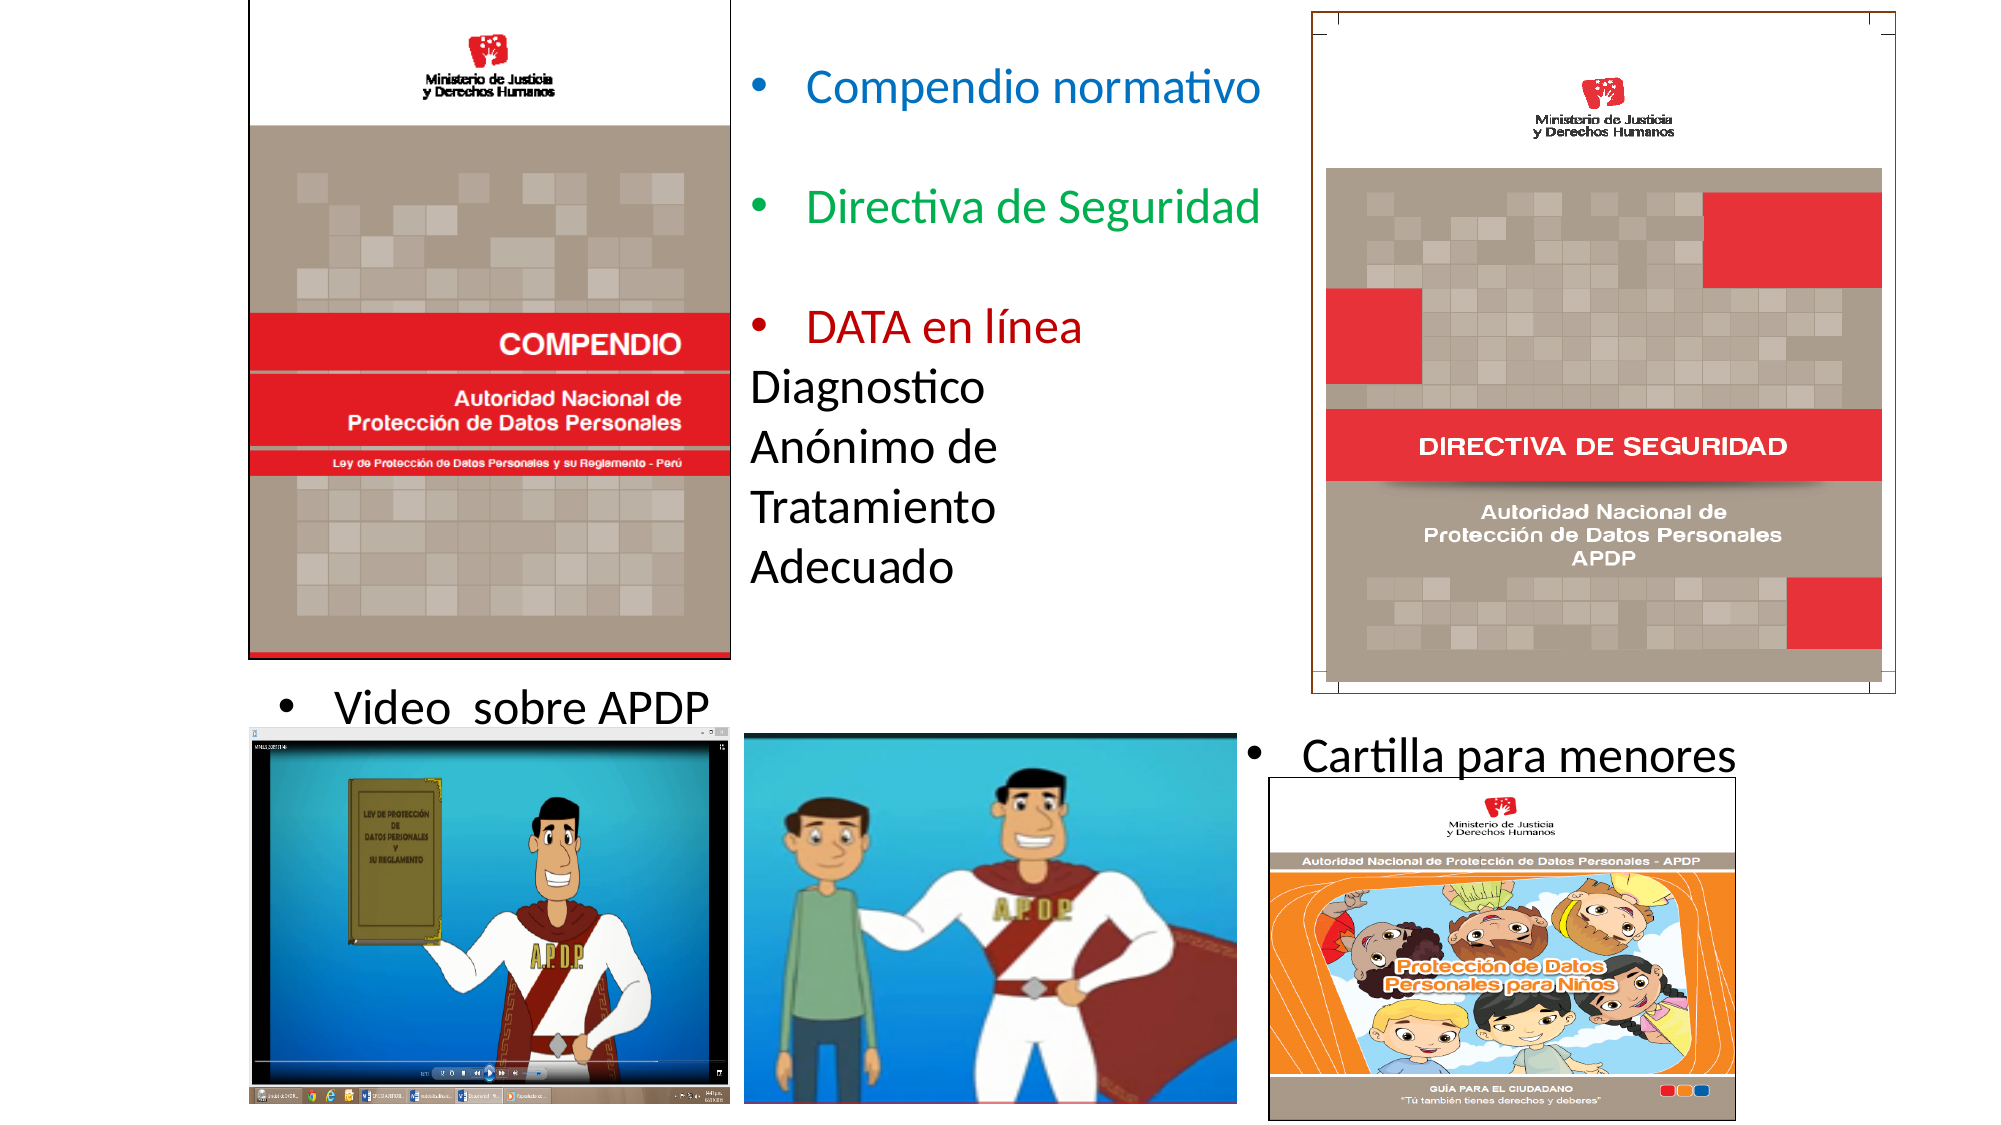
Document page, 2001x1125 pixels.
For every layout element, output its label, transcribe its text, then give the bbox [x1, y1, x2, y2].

picture [249, 0, 730, 659]
text_box Cartilla para menores [1231, 714, 1758, 790]
picture [249, 727, 730, 1105]
picture [1269, 778, 1735, 1120]
text_box Video sobre APDP [263, 667, 736, 743]
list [744, 733, 1237, 1105]
text_box Compendio normativo Directiva de Seguridad DATA en línea Diagnostico Anónimo de Tratamiento Adecuado [735, 46, 1288, 602]
picture [1312, 12, 1895, 693]
